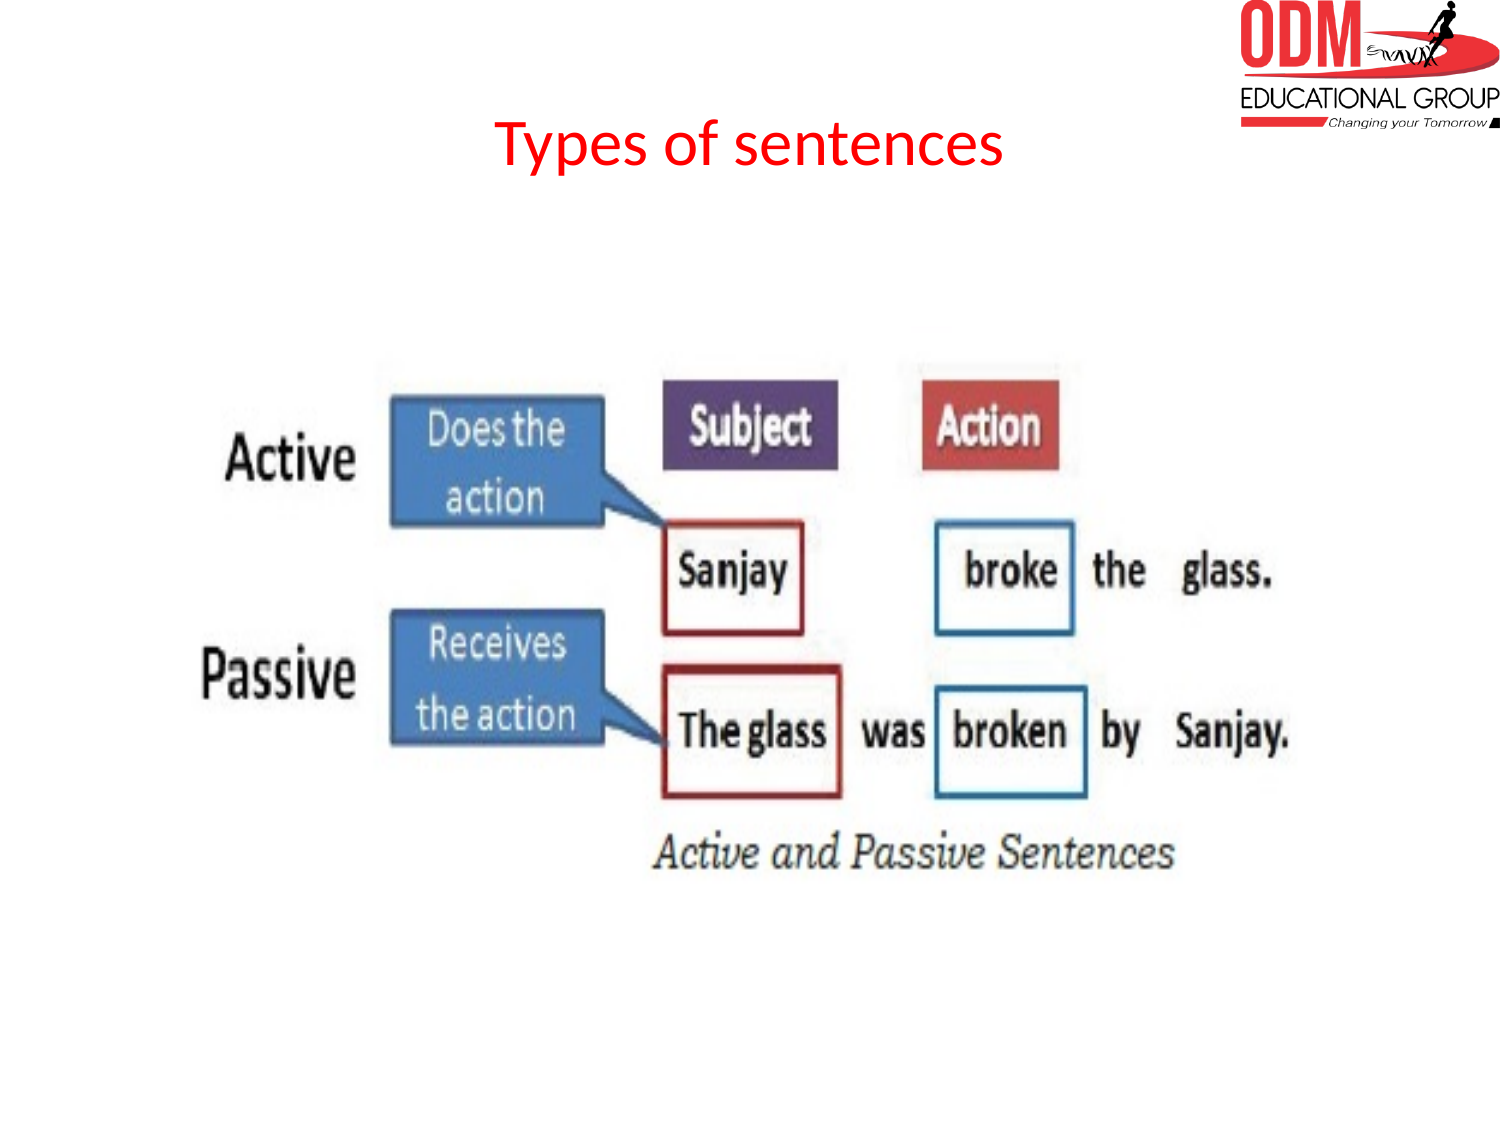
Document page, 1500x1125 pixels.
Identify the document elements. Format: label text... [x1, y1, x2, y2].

picture [182, 326, 1318, 894]
title Types of sentences [75, 45, 1425, 233]
picture [1240, 0, 1500, 129]
